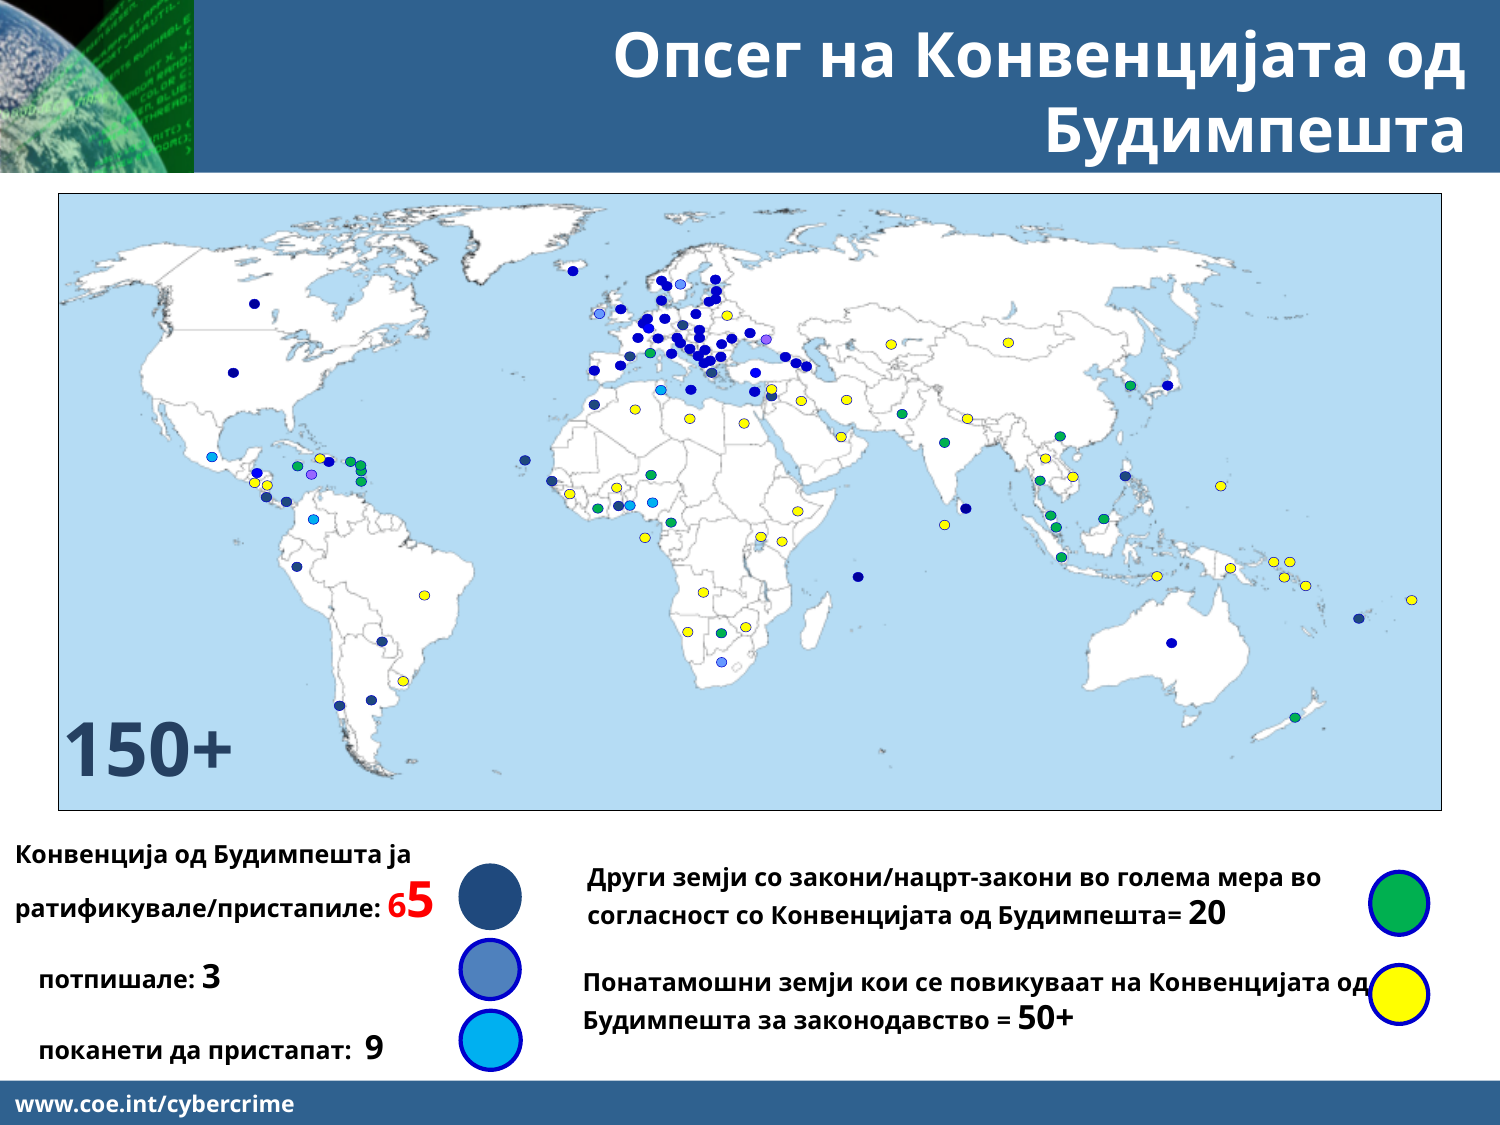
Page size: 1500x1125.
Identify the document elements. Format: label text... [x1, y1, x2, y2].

text_box 130+ [47, 594, 53, 694]
text_box потпишале: 3 [23, 948, 477, 1003]
text_box [458, 863, 522, 931]
text_box www.coe.int/cybercrime [0, 1079, 1500, 1125]
picture [0, 0, 194, 173]
text_box Други земји со закони/нацрт-закони во голема мера во согласност со Конвенцијата од Будимпешта= 20 [572, 854, 1390, 939]
text_box Понатамошни земји кои се повикуваат на Конвенцијата од Будимпешта за законодавство = 50+ [567, 958, 1385, 1044]
text_box [1368, 962, 1431, 1026]
text_box [458, 937, 522, 1002]
text_box Опсег на Конвенцијата од Будимпешта [230, 7, 1483, 172]
text_box [197, 0, 1500, 175]
text_box [1368, 869, 1431, 937]
text_box [458, 1008, 523, 1072]
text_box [58, 193, 1442, 811]
text_box 150+ [47, 694, 53, 800]
text_box поканети да пристапат: 9 [23, 1019, 477, 1074]
text_box Конвенција од Будимпешта ја ратификувале/пристапиле: 65 [0, 830, 520, 936]
